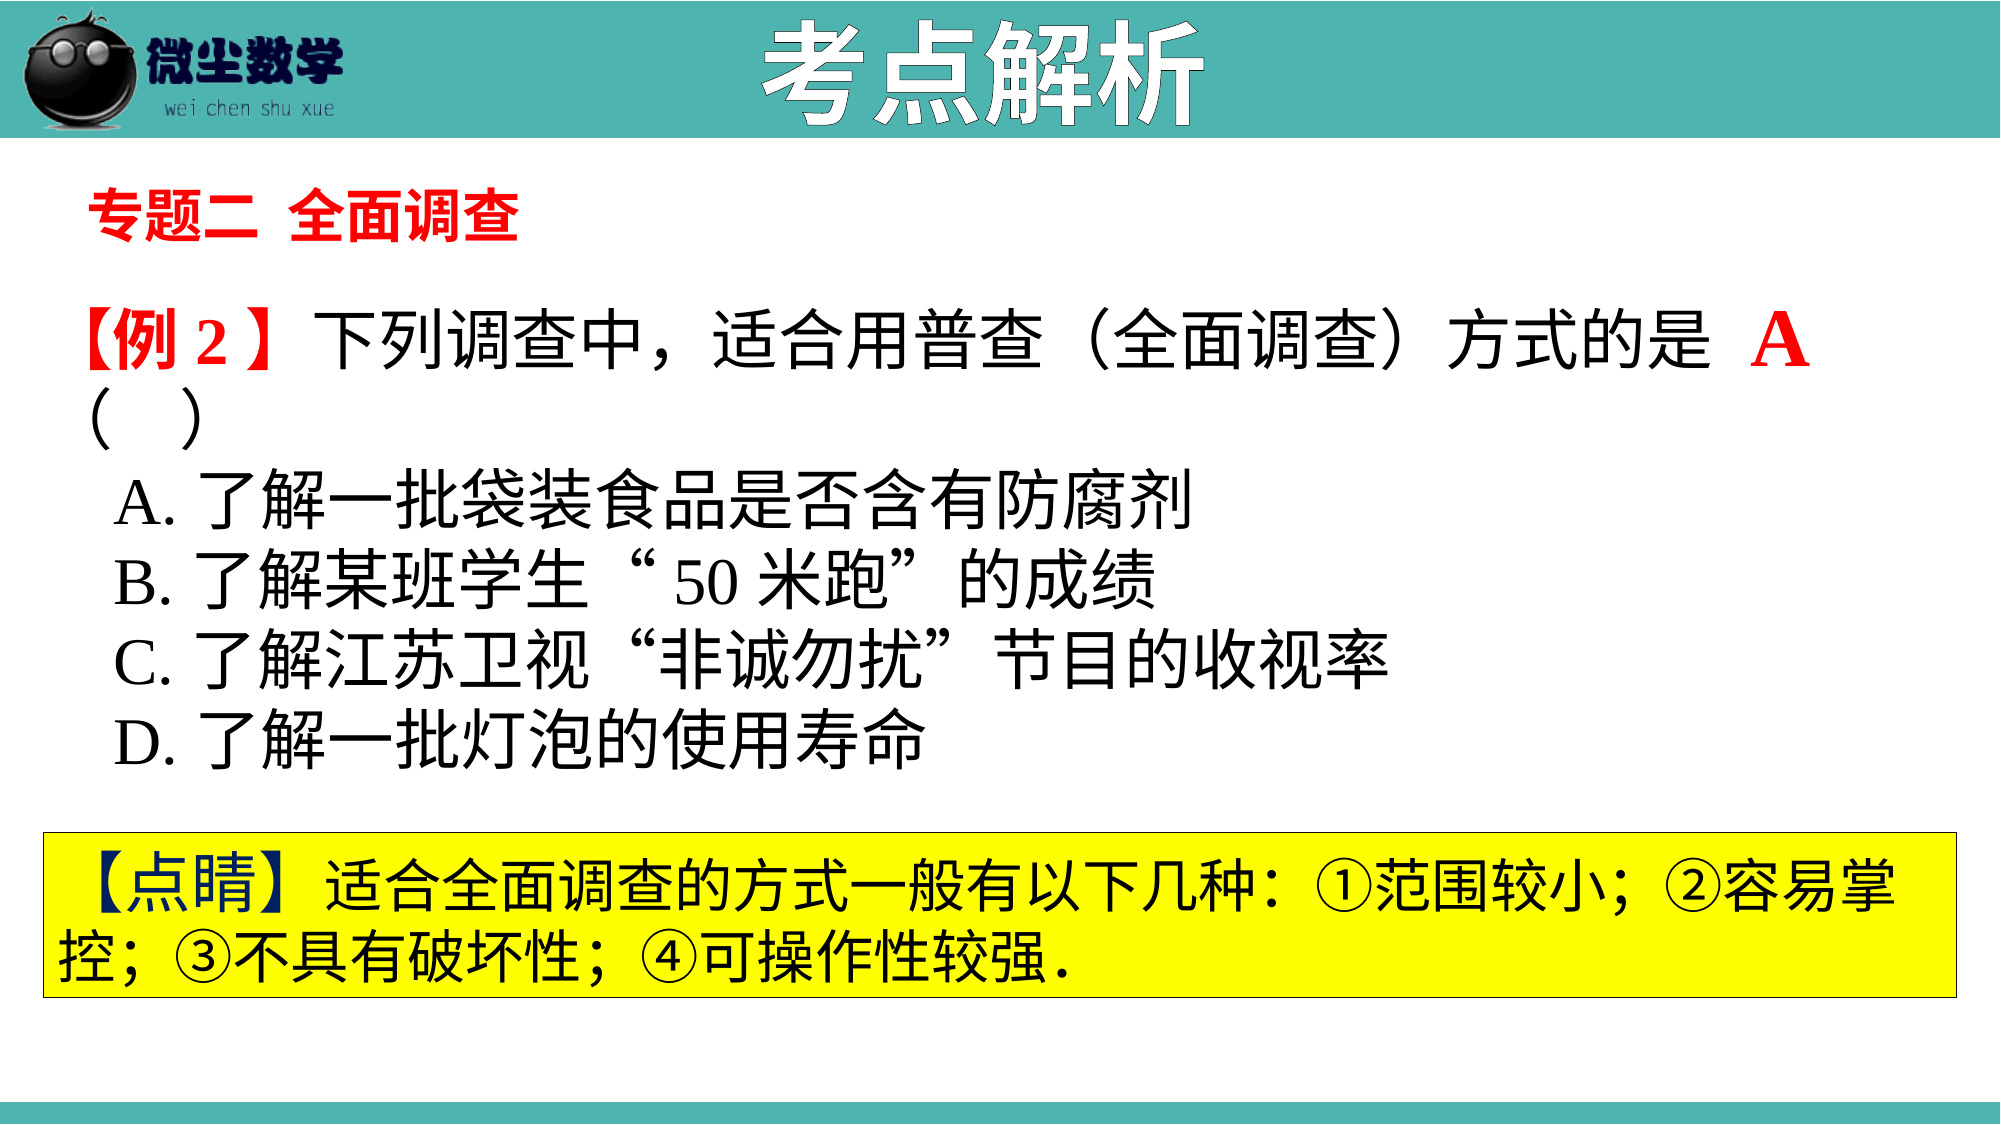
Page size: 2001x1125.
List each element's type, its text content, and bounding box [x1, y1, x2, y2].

text_box 【点睛】适合全面调查的方式一般有以下几种：①范围较小；②容易掌控；③不具有破坏性；④可操作性较强． [43, 832, 1957, 998]
picture [0, 1, 2001, 1124]
text_box 专题二 全面调查 [71, 172, 536, 257]
text_box 【例2】下列调查中，适合用普查（全面调查）方式的是（ ） A.了解一批袋装食品是否含有防腐剂 B.了解某班学生“50米跑”的成绩 C.了解江苏卫视“非诚勿扰”节目的收视率 D.了解一批灯泡的使用寿命 [31, 290, 1841, 786]
text_box A [1735, 275, 1826, 391]
text_box 考点解析 [742, 0, 1223, 146]
